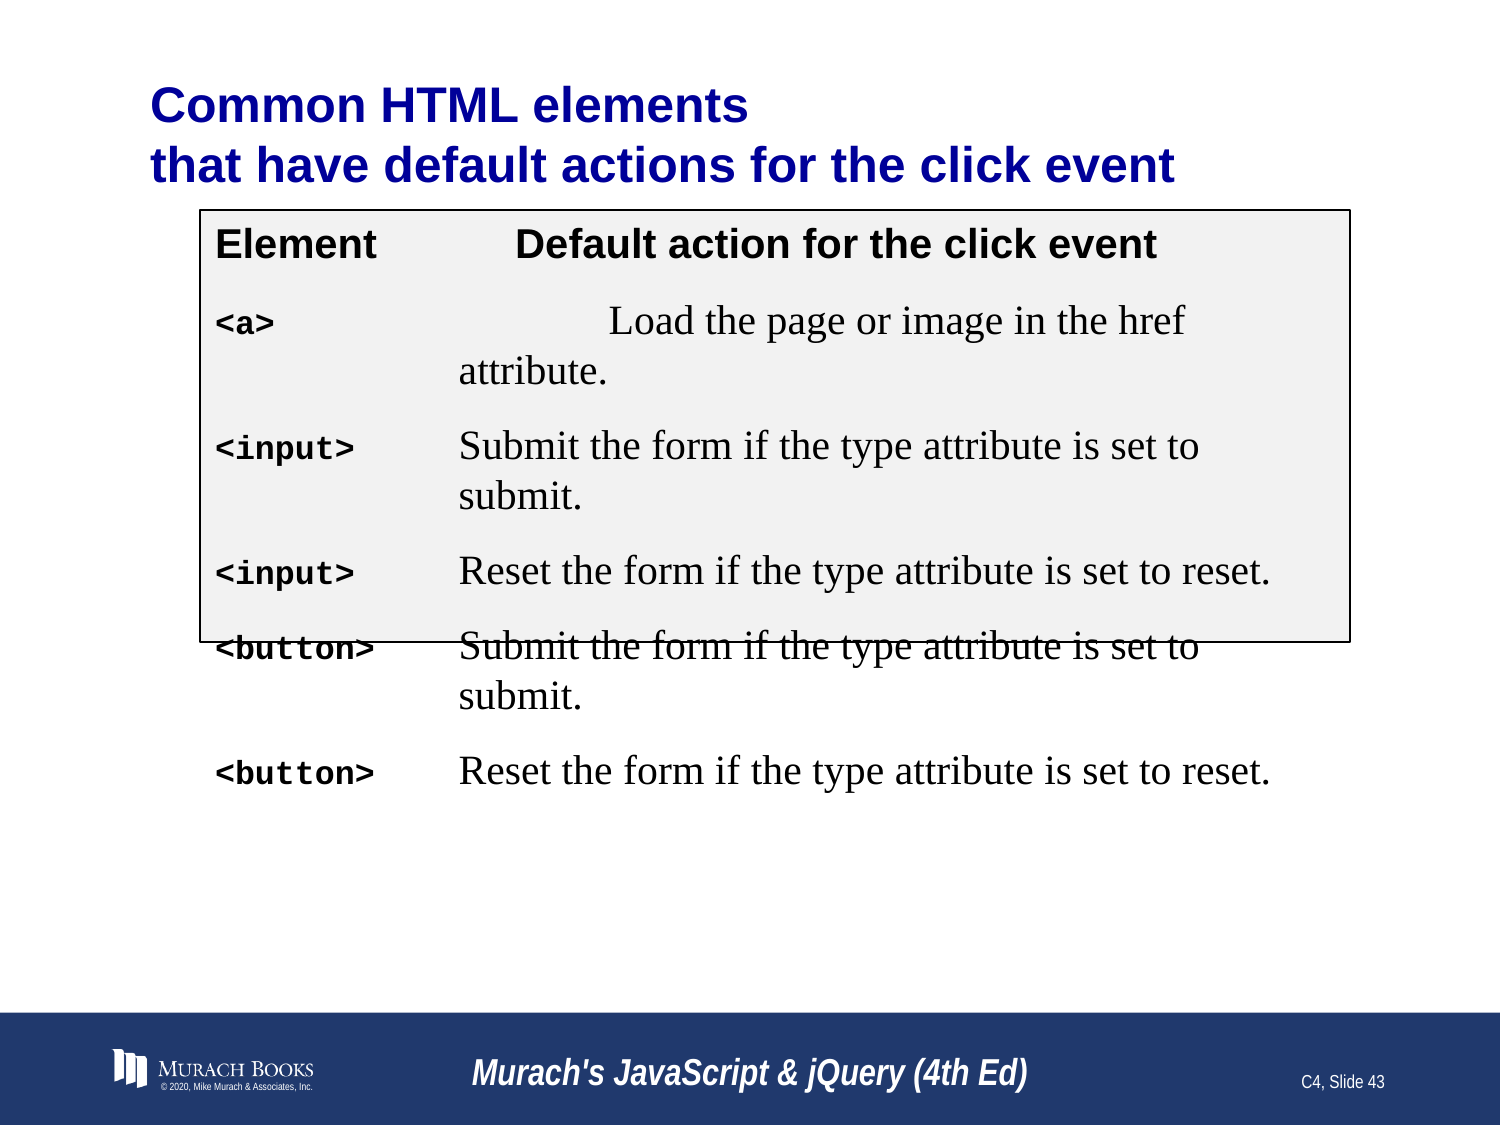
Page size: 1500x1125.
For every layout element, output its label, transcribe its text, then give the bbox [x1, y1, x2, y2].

list Element Default action for the click event <a> Load the page or image in the href attribute. <input> Submit the form if the type attribute is set to submit. <input> Reset the form if the type attribute is set to reset. <button> Submit the form if the type attribute is set to submit. <button> Reset the form if the type attribute is set to reset. [197, 207, 1353, 645]
footer © 2020, Mike Murach & Associates, Inc. [12, 1025, 463, 1100]
slide_number C4, Slide 43 [1087, 1025, 1400, 1100]
slide_number Murach's JavaScript & jQuery (4th Ed) [463, 1025, 1050, 1100]
title Common HTML elements that have default actions for the click event [150, 72, 1350, 194]
